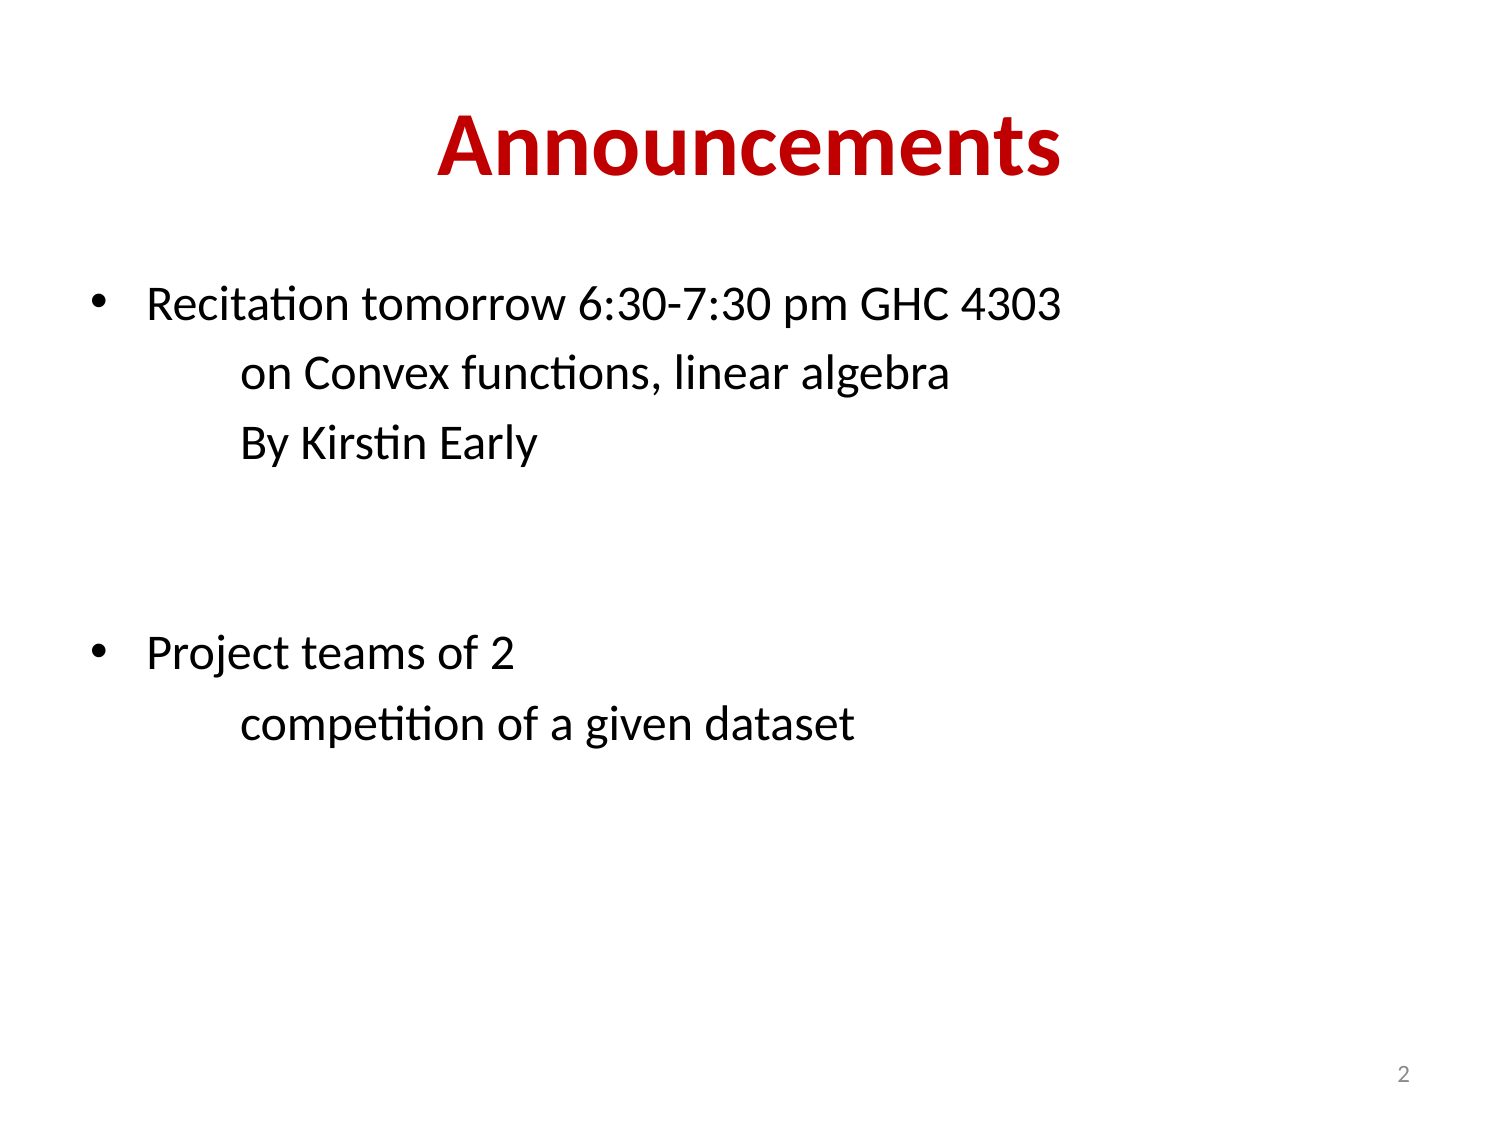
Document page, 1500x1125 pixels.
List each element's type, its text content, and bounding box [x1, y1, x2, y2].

title Announcements [75, 45, 1425, 233]
slide_number 2 [1074, 1042, 1425, 1103]
list Recitation tomorrow 6:30-7:30 pm GHC 4303 on Convex functions, linear algebra By Kirstin Early Project teams of 2 competition of a given dataset [75, 262, 1425, 1005]
